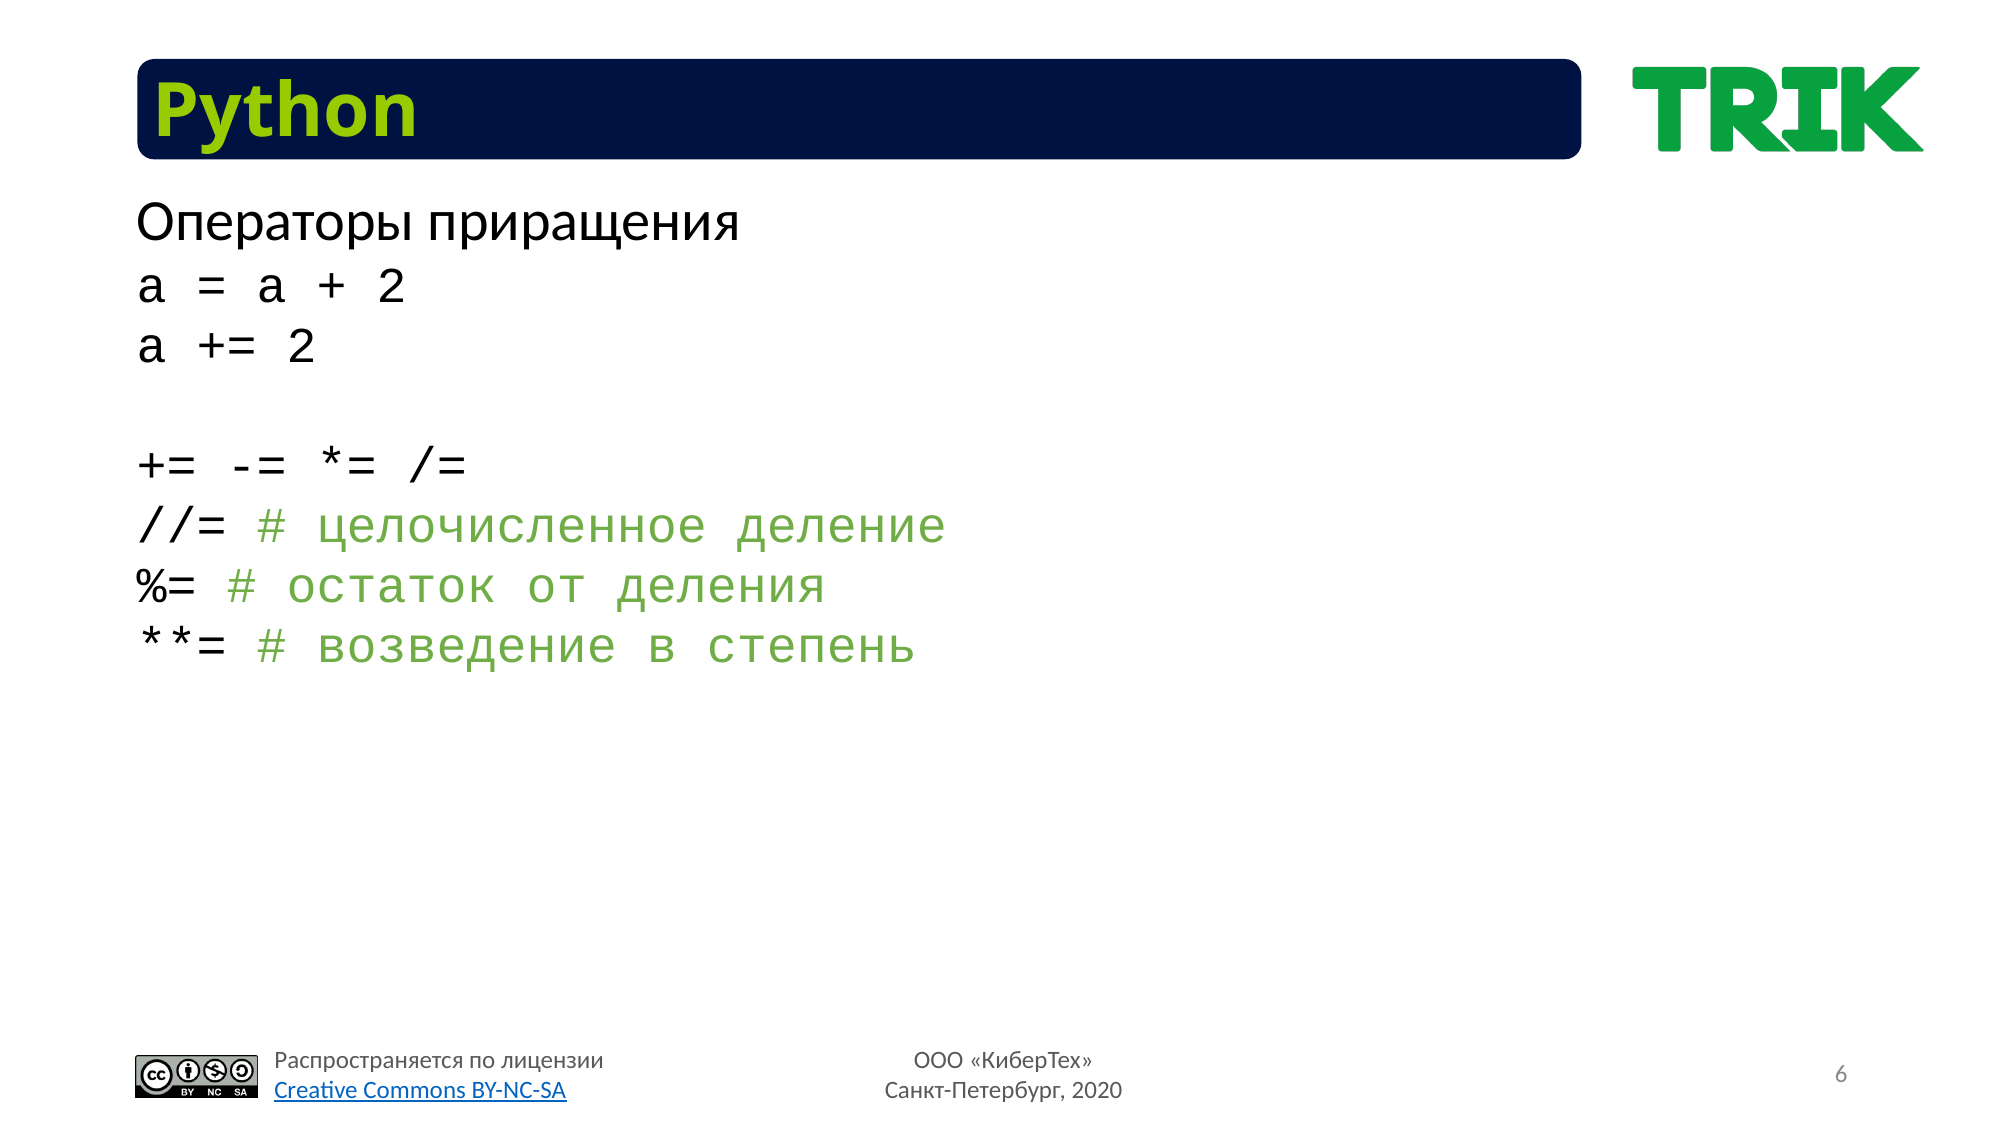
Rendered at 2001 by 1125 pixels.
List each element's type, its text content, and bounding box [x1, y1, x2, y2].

slide_number 6 [1412, 1042, 1863, 1103]
picture [135, 1055, 258, 1098]
text_box Операторы приращения a = a + 2 a += 2 += -= *= /= //= # целочисленное деление %= # остаток от деления **= # возведение в степень [121, 174, 1551, 1018]
picture [1631, 64, 1924, 154]
title Python [137, 61, 1582, 163]
